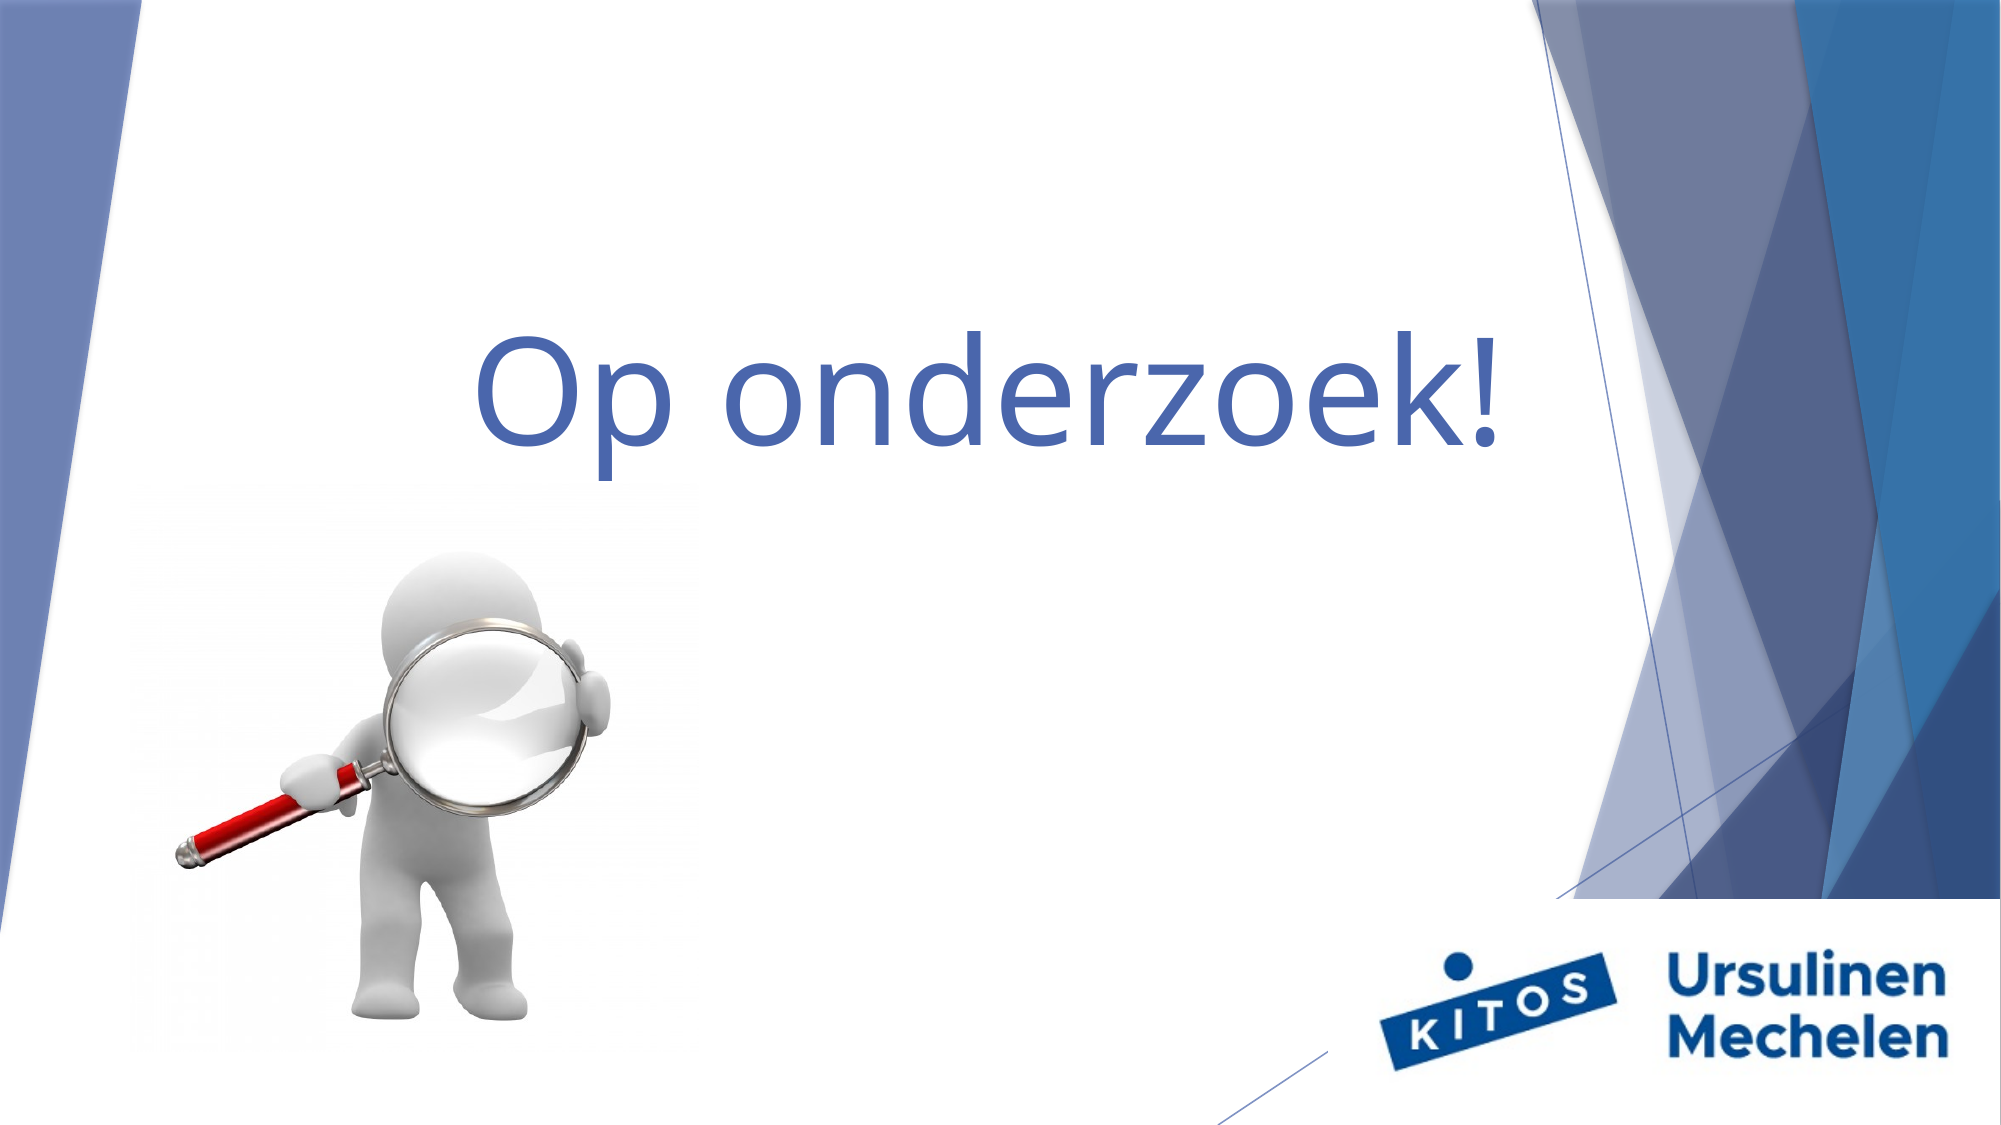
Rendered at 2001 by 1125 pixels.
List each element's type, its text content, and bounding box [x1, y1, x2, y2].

picture [129, 482, 699, 1052]
picture [1327, 899, 2000, 1125]
title Op onderzoek! [247, 213, 1522, 484]
